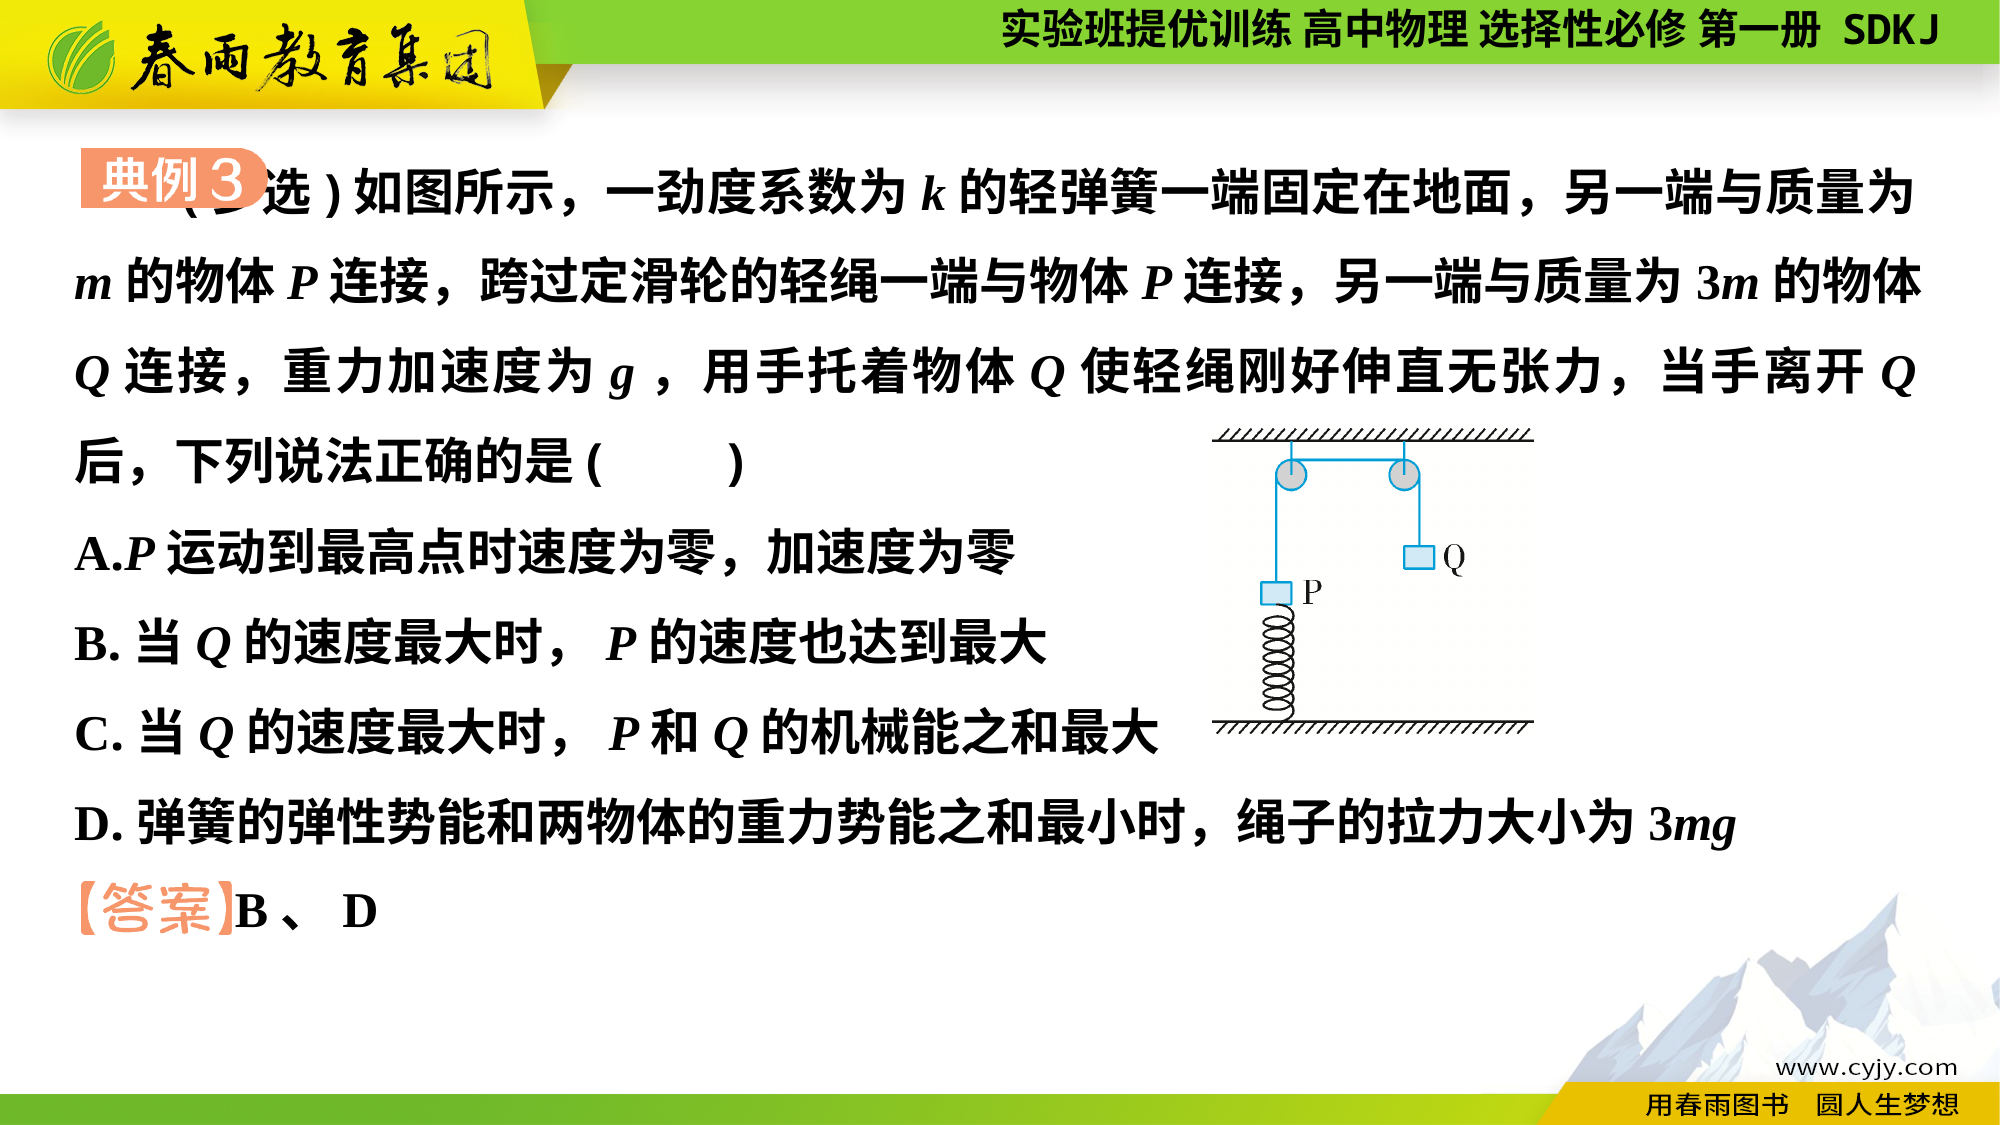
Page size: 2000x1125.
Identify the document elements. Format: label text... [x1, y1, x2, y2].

text_box B、D [220, 869, 394, 945]
list (多选)如图所示，一劲度系数为k的轻弹簧一端固定在地面，另一端与质量为m的物体P连接，跨过定滑轮的轻绳一端与物体Р连接，另一端与质量为3m的物体Q连接，重力加速度为g，用手托着物体Q使轻绳刚好伸直无张力，当手离开Q后，下列说法正确的是( ) A.P运动到最高点时速度为零，加速度为零 B.当Q的速度最大时，P的速度也达到最大 C.当Q的速度最大时，P和Q的机械能之和最大 D.弹簧的弹性势能和两物体的重力势能之和最小时，绳子的拉力大小为3mg [59, 122, 1944, 865]
picture [0, 0, 2000, 1125]
